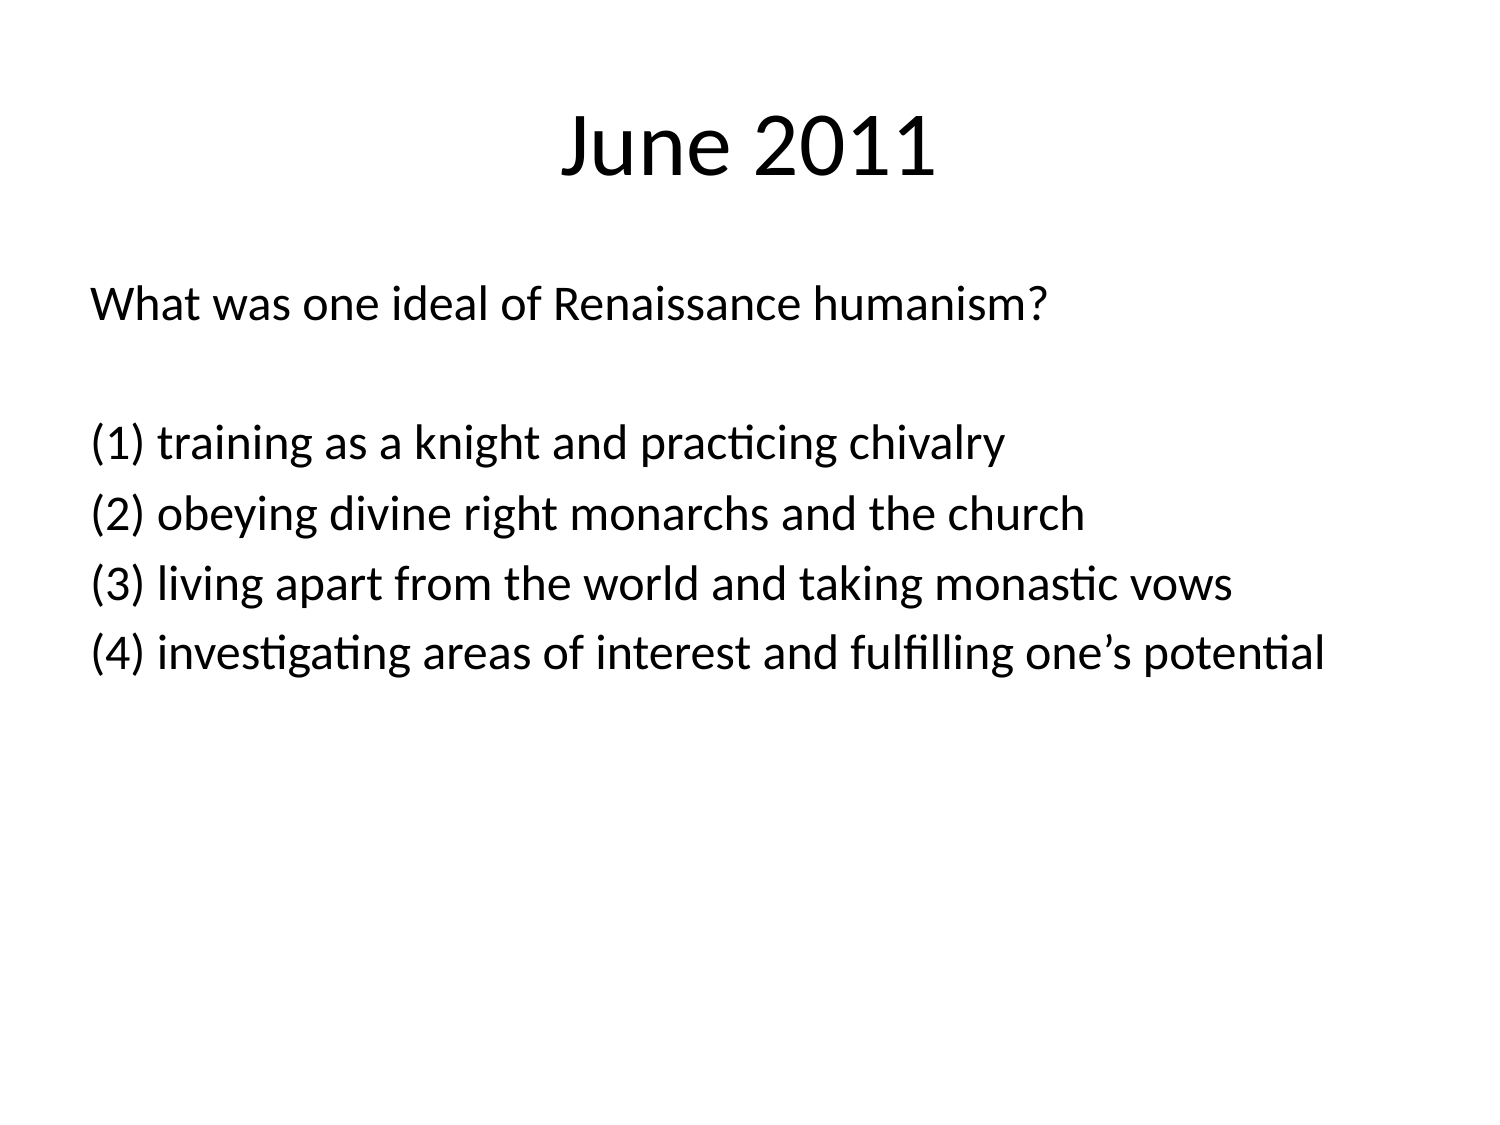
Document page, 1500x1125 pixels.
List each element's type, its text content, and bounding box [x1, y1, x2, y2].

list What was one ideal of Renaissance humanism? (1) training as a knight and practicing chivalry (2) obeying divine right monarchs and the church (3) living apart from the world and taking monastic vows (4) investigating areas of interest and fulfilling one’s potential [75, 262, 1425, 1005]
title June 2011 [75, 45, 1425, 233]
